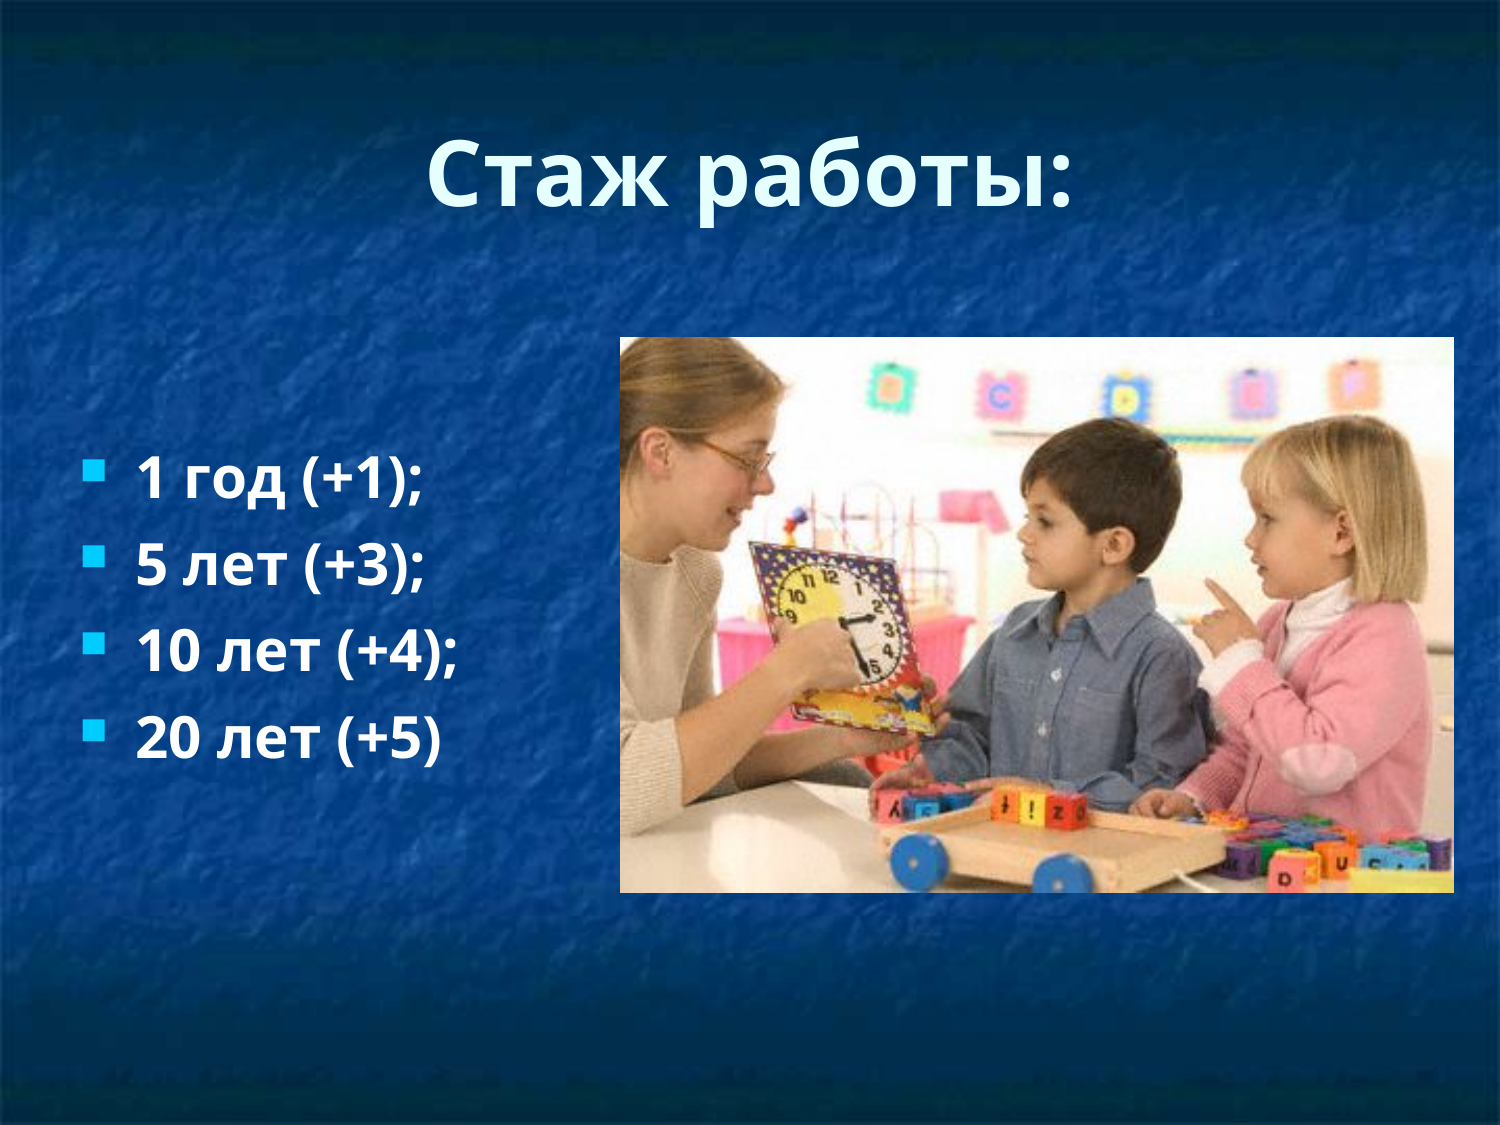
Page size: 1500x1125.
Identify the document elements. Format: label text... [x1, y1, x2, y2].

picture [0, 0, 1500, 1125]
list 1 год (+1); 5 лет (+3); 10 лет (+4); 20 лет (+5) [64, 432, 585, 942]
title Стаж работы: [74, 57, 1425, 293]
